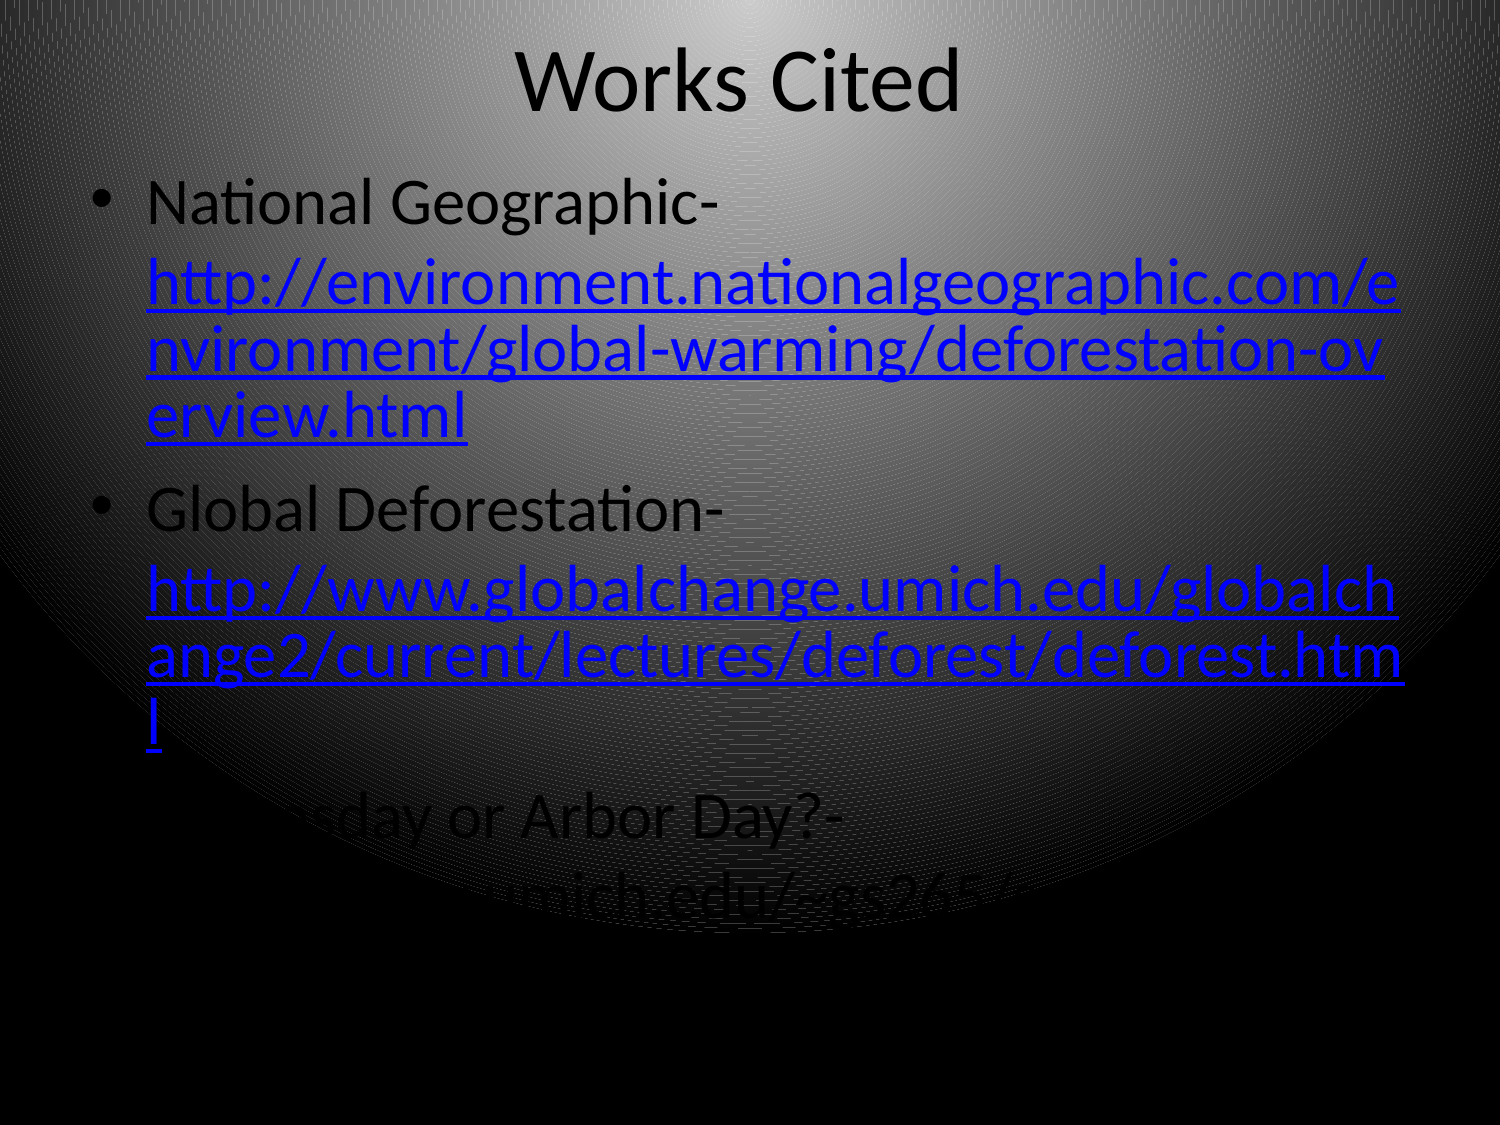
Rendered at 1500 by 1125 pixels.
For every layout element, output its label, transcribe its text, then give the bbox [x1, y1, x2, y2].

title Works Cited [74, 0, 1426, 149]
list National Geographic- http://environment.nationalgeographic.com/environment/global-warming/deforestation-overview.html Global Deforestation- http://www.globalchange.umich.edu/globalchange2/current/lectures/deforest/deforest.html Doomsday or Arbor Day?- http://www.umich.edu/~gs265/society/deforestation.htm [74, 149, 1426, 1076]
